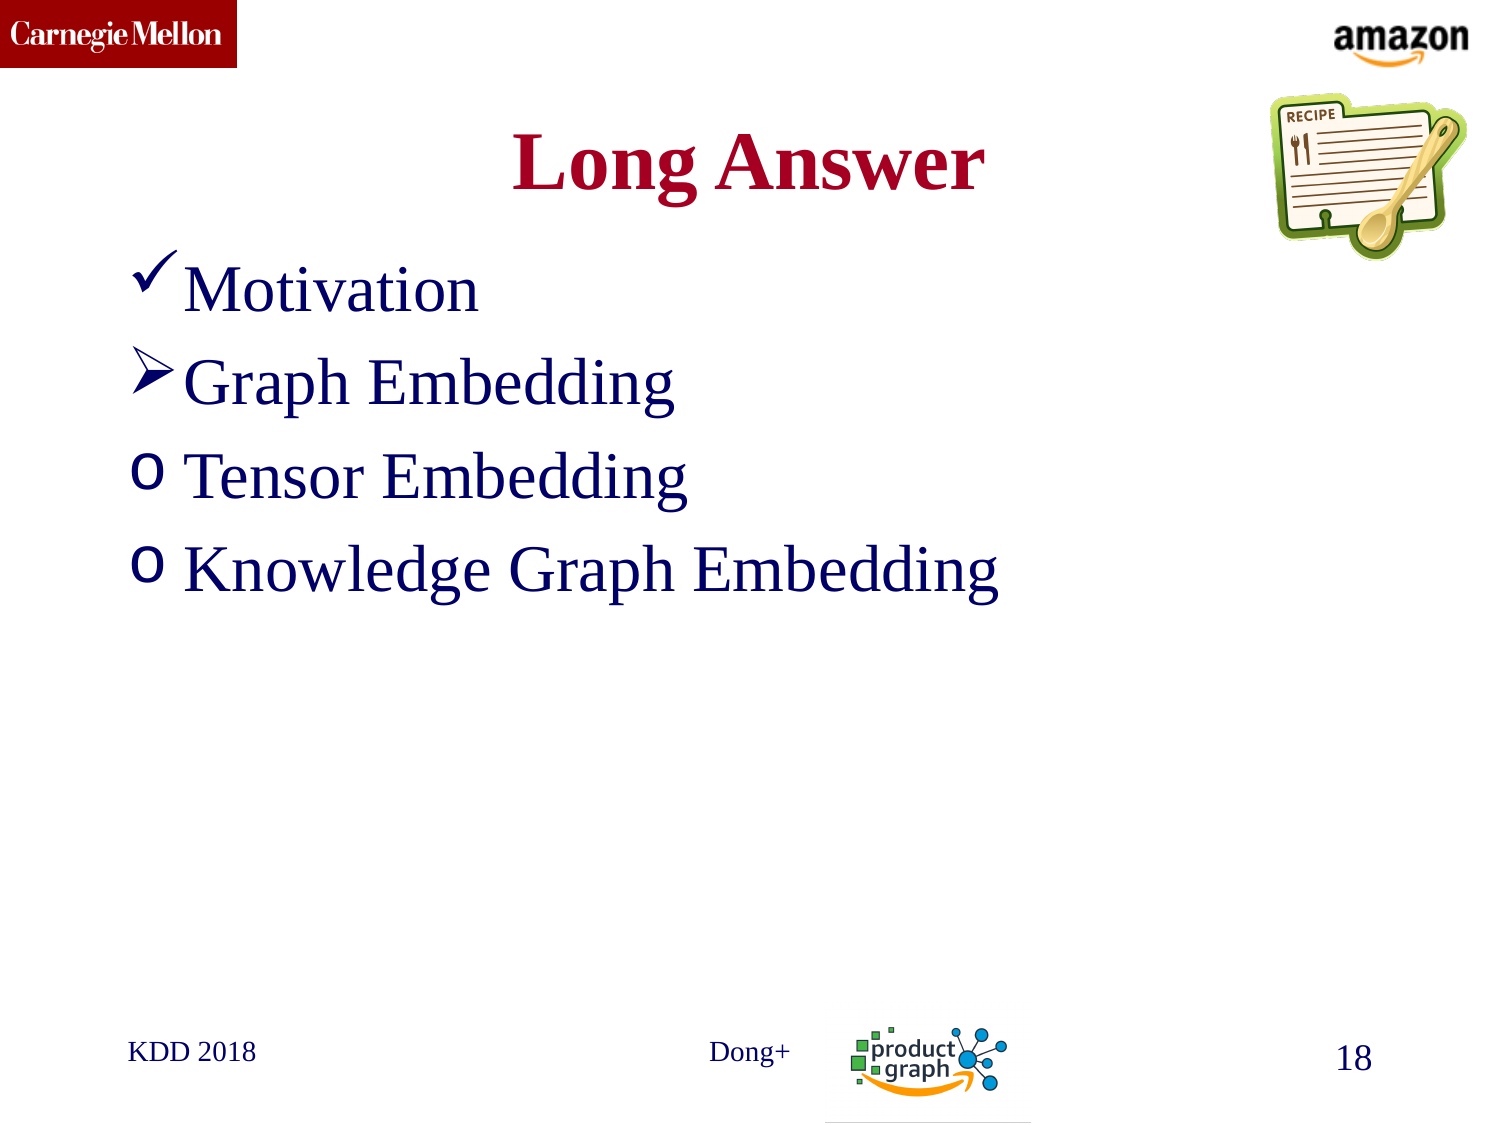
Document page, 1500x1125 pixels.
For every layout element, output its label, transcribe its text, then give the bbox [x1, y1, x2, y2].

slide_number 18 [1074, 1024, 1388, 1101]
slide_number KDD 2018 [112, 1024, 426, 1101]
picture [0, 0, 237, 68]
footer Dong+ [512, 1024, 988, 1101]
title Long Answer [112, 99, 1265, 213]
picture [1270, 93, 1468, 261]
list Motivation Graph Embedding Tensor Embedding Knowledge Graph Embedding [112, 237, 1428, 1001]
picture [1322, 4, 1484, 88]
